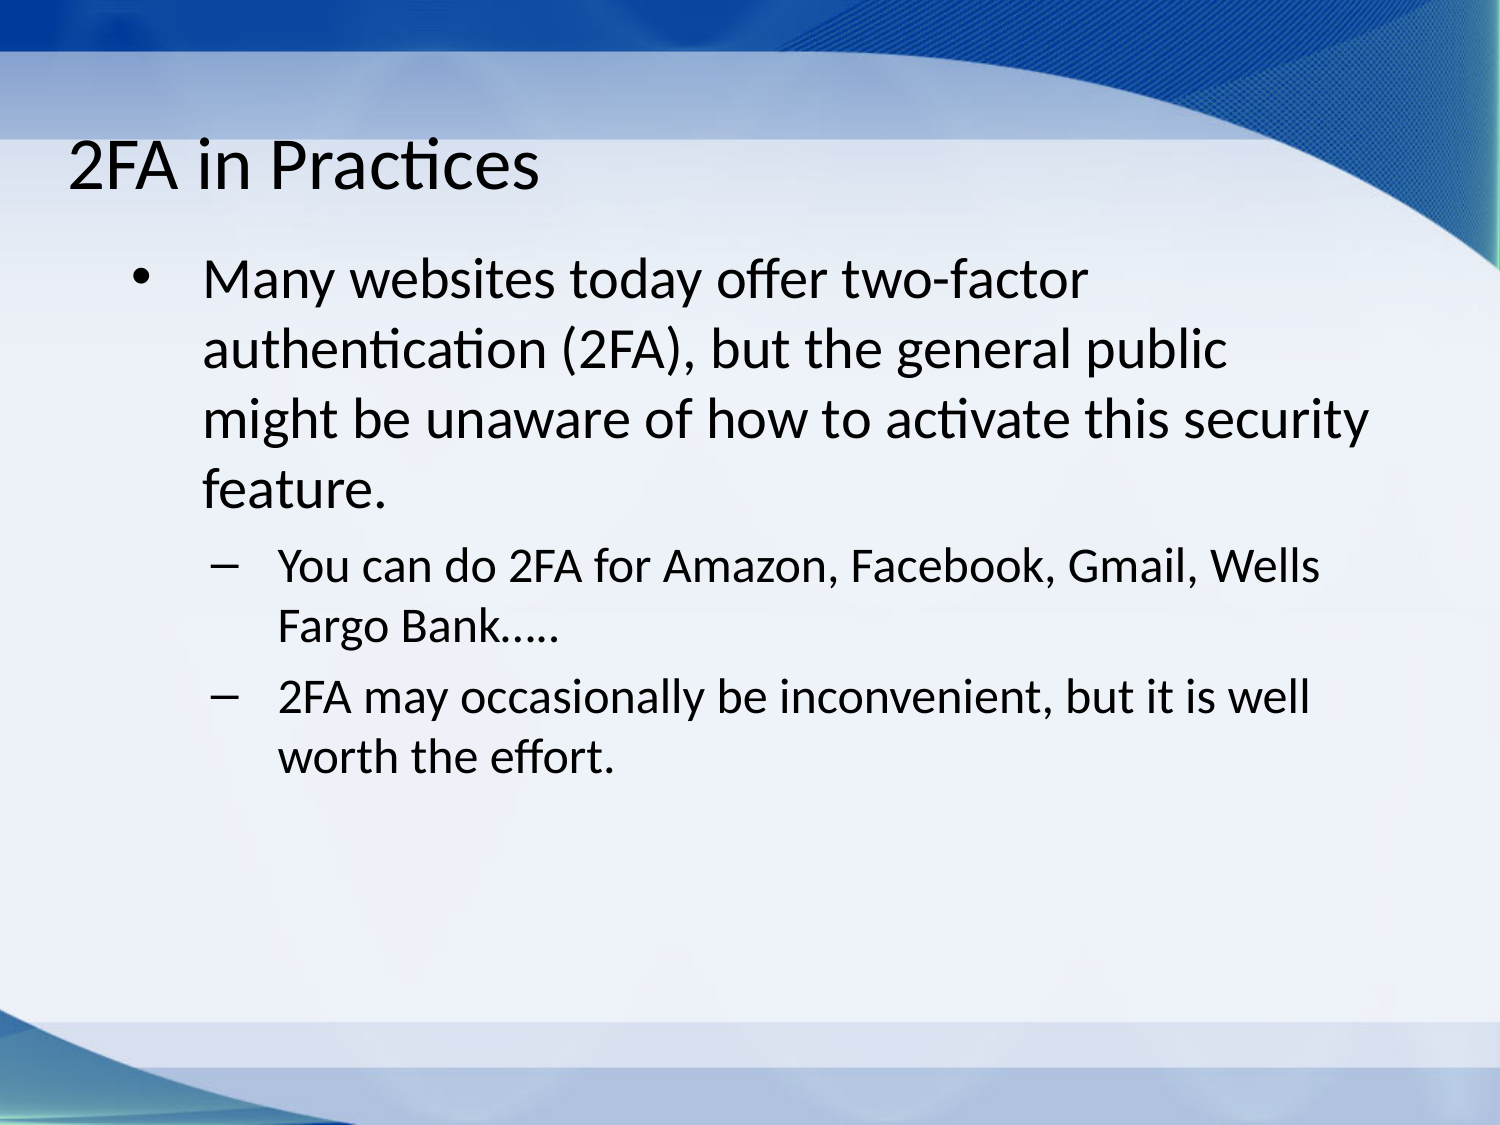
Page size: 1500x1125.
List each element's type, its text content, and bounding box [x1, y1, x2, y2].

picture [0, 0, 1500, 1125]
title 2FA in Practices [52, 69, 1408, 251]
list Many websites today offer two-factor authentication (2FA), but the general public might be unaware of how to activate this security feature. You can do 2FA for Amazon, Facebook, Gmail, Wells Fargo Bank….. 2FA may occasionally be inconvenient, but it is well worth the effort. [112, 233, 1388, 1096]
